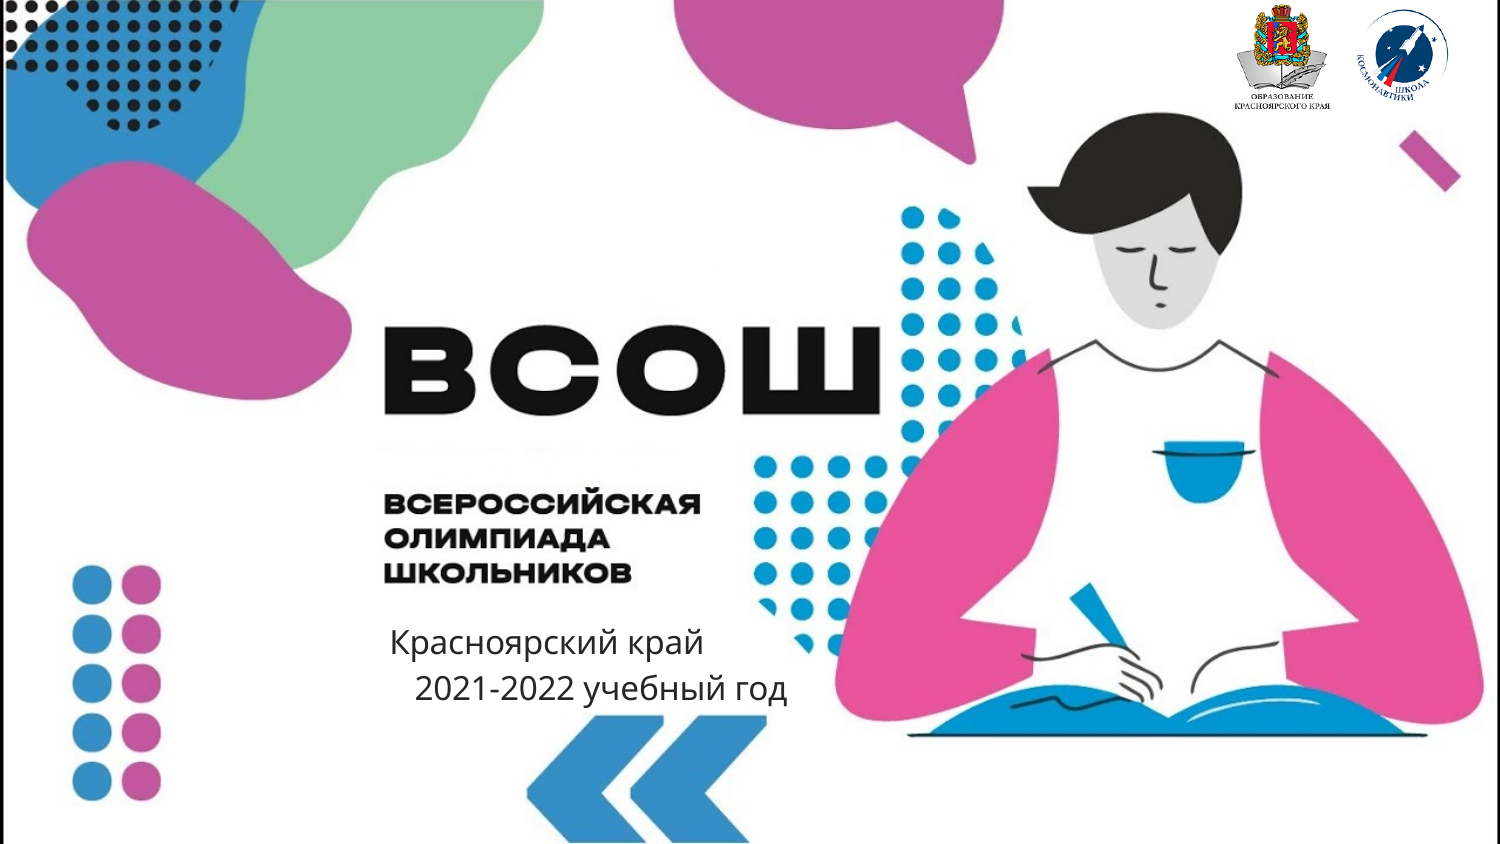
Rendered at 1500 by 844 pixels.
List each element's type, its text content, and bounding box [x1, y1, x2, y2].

title 2021-2022 учебный год [362, 659, 840, 803]
text_box Красноярский край [387, 613, 865, 662]
picture [0, 0, 1500, 844]
